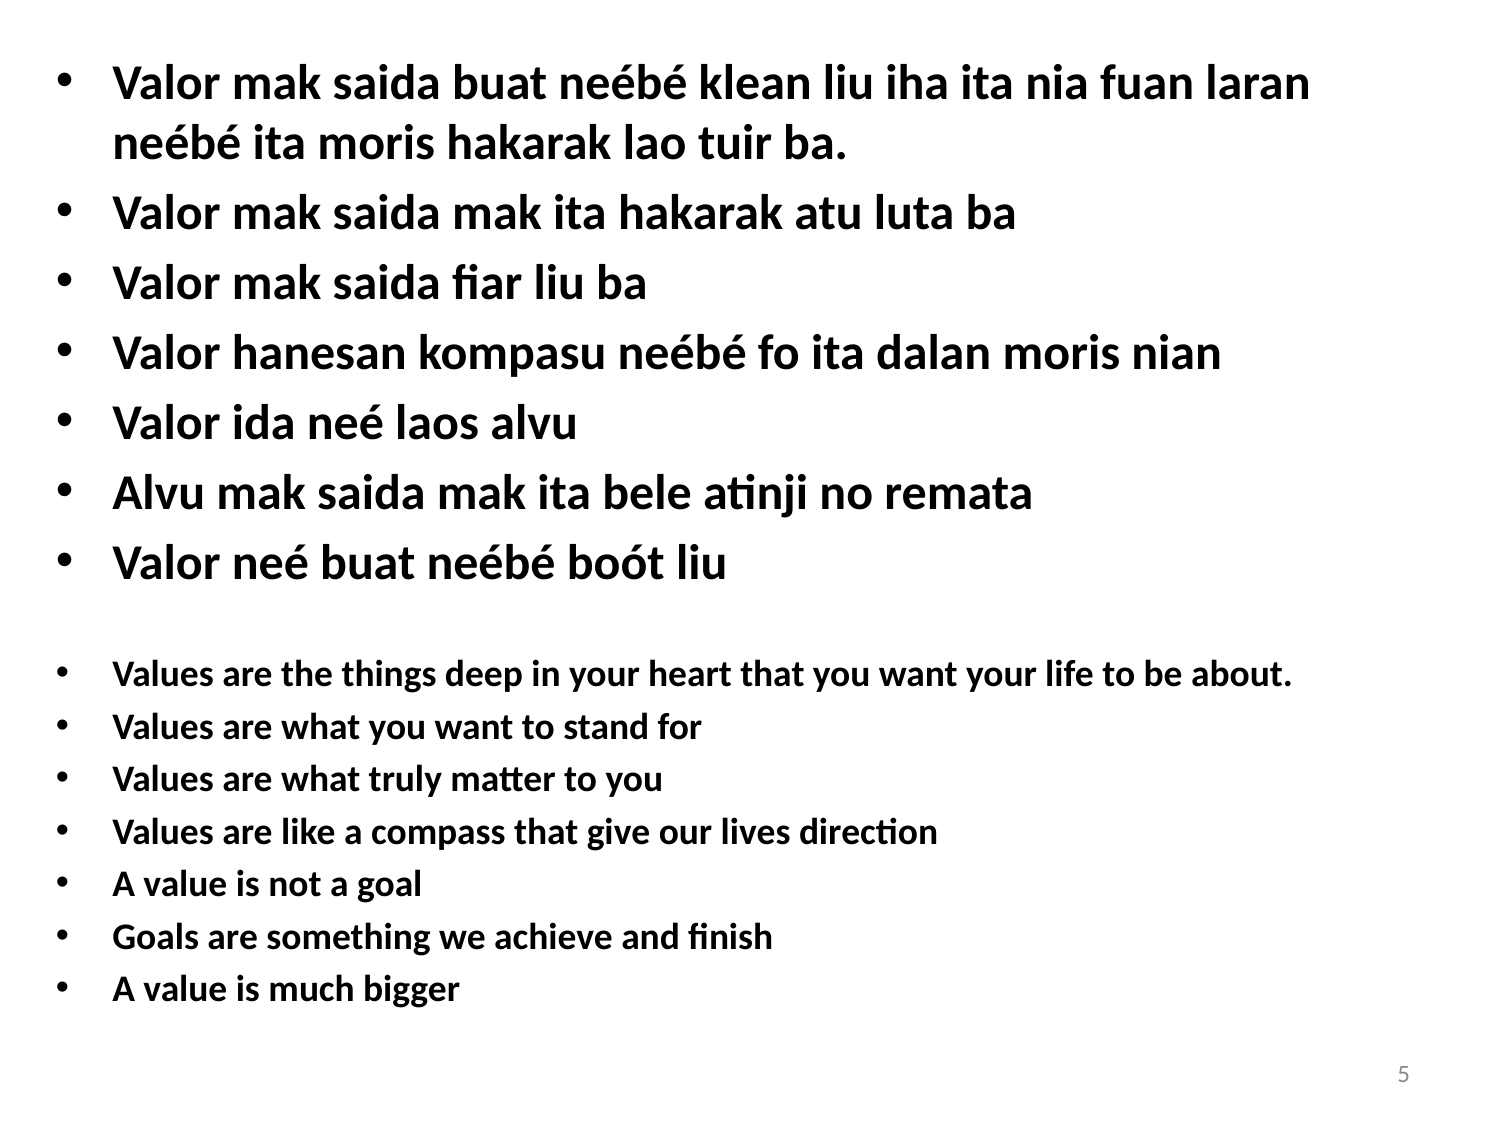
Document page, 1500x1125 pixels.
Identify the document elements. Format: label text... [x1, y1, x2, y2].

slide_number 5 [1074, 1042, 1425, 1103]
list Valor mak saida buat neébé klean liu iha ita nia fuan laran neébé ita moris hakarak lao tuir ba. Valor mak saida mak ita hakarak atu luta ba Valor mak saida fiar liu ba Valor hanesan kompasu neébé fo ita dalan moris nian Valor ida neé laos alvu Alvu mak saida mak ita bele atinji no remata Valor neé buat neébé boót liu Values are the things deep in your heart that you want your life to be about. Values are what you want to stand for Values are what truly matter to you Values are like a compass that give our lives direction A value is not a goal Goals are something we achieve and finish A value is much bigger [40, 42, 1464, 1103]
